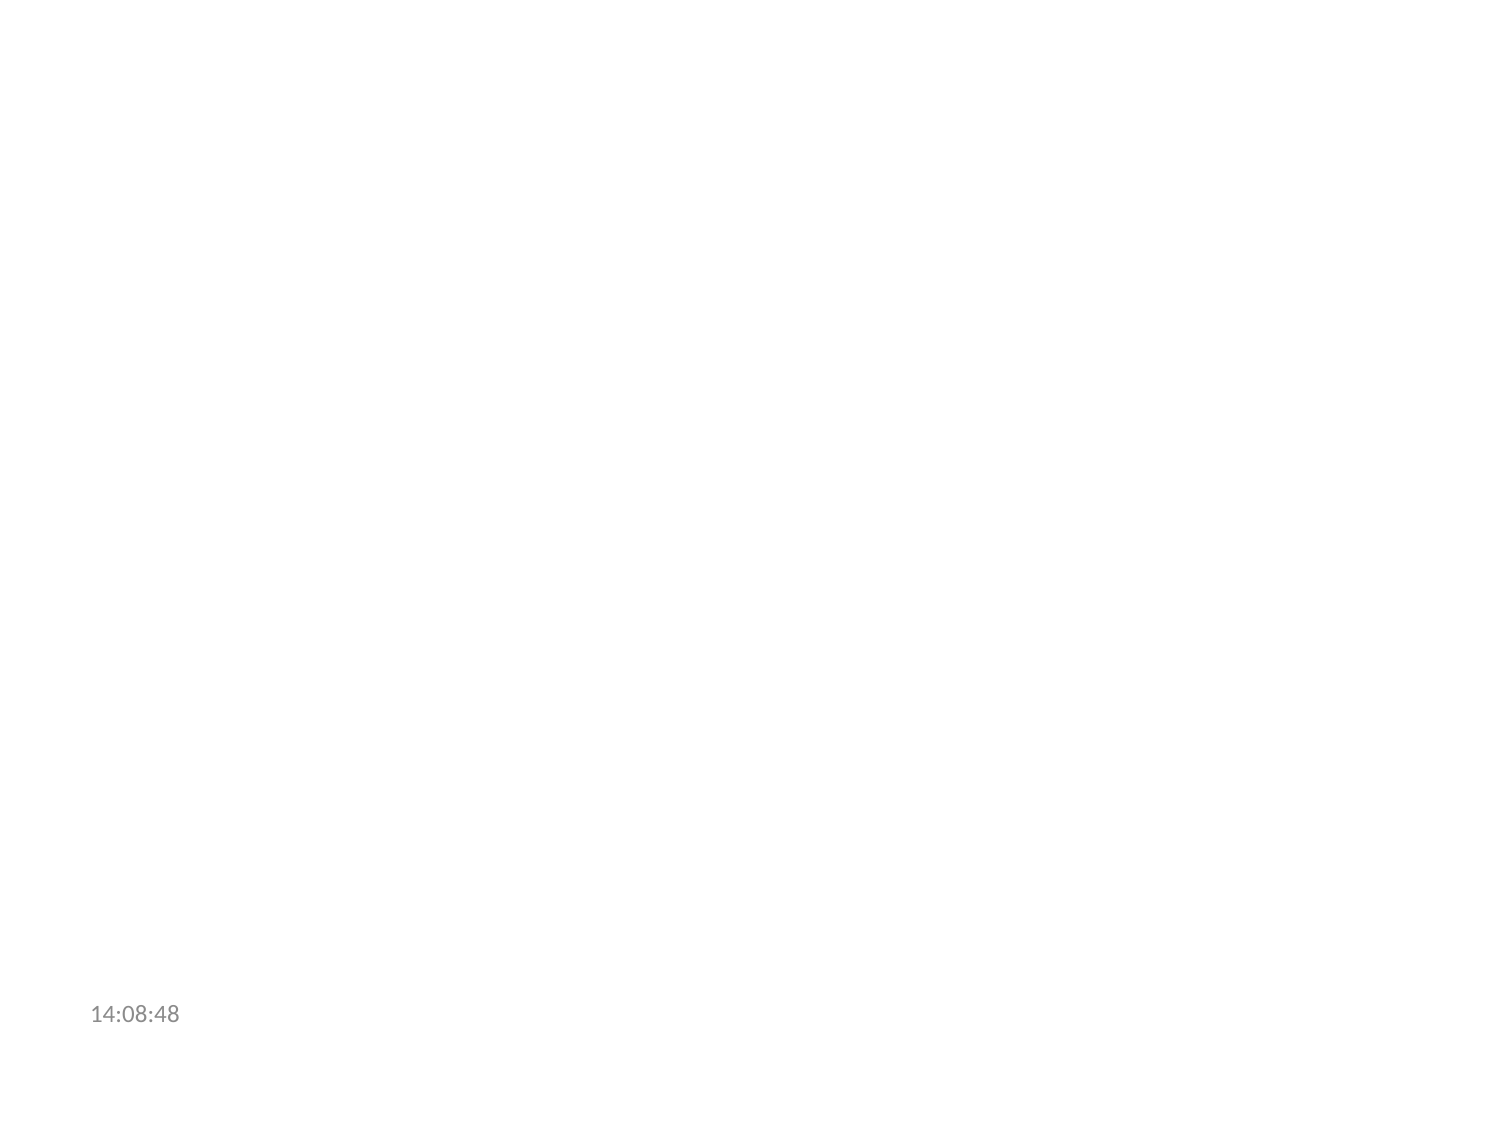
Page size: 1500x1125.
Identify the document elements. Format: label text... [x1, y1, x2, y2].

text_box 15:35:09 [75, 982, 425, 1043]
